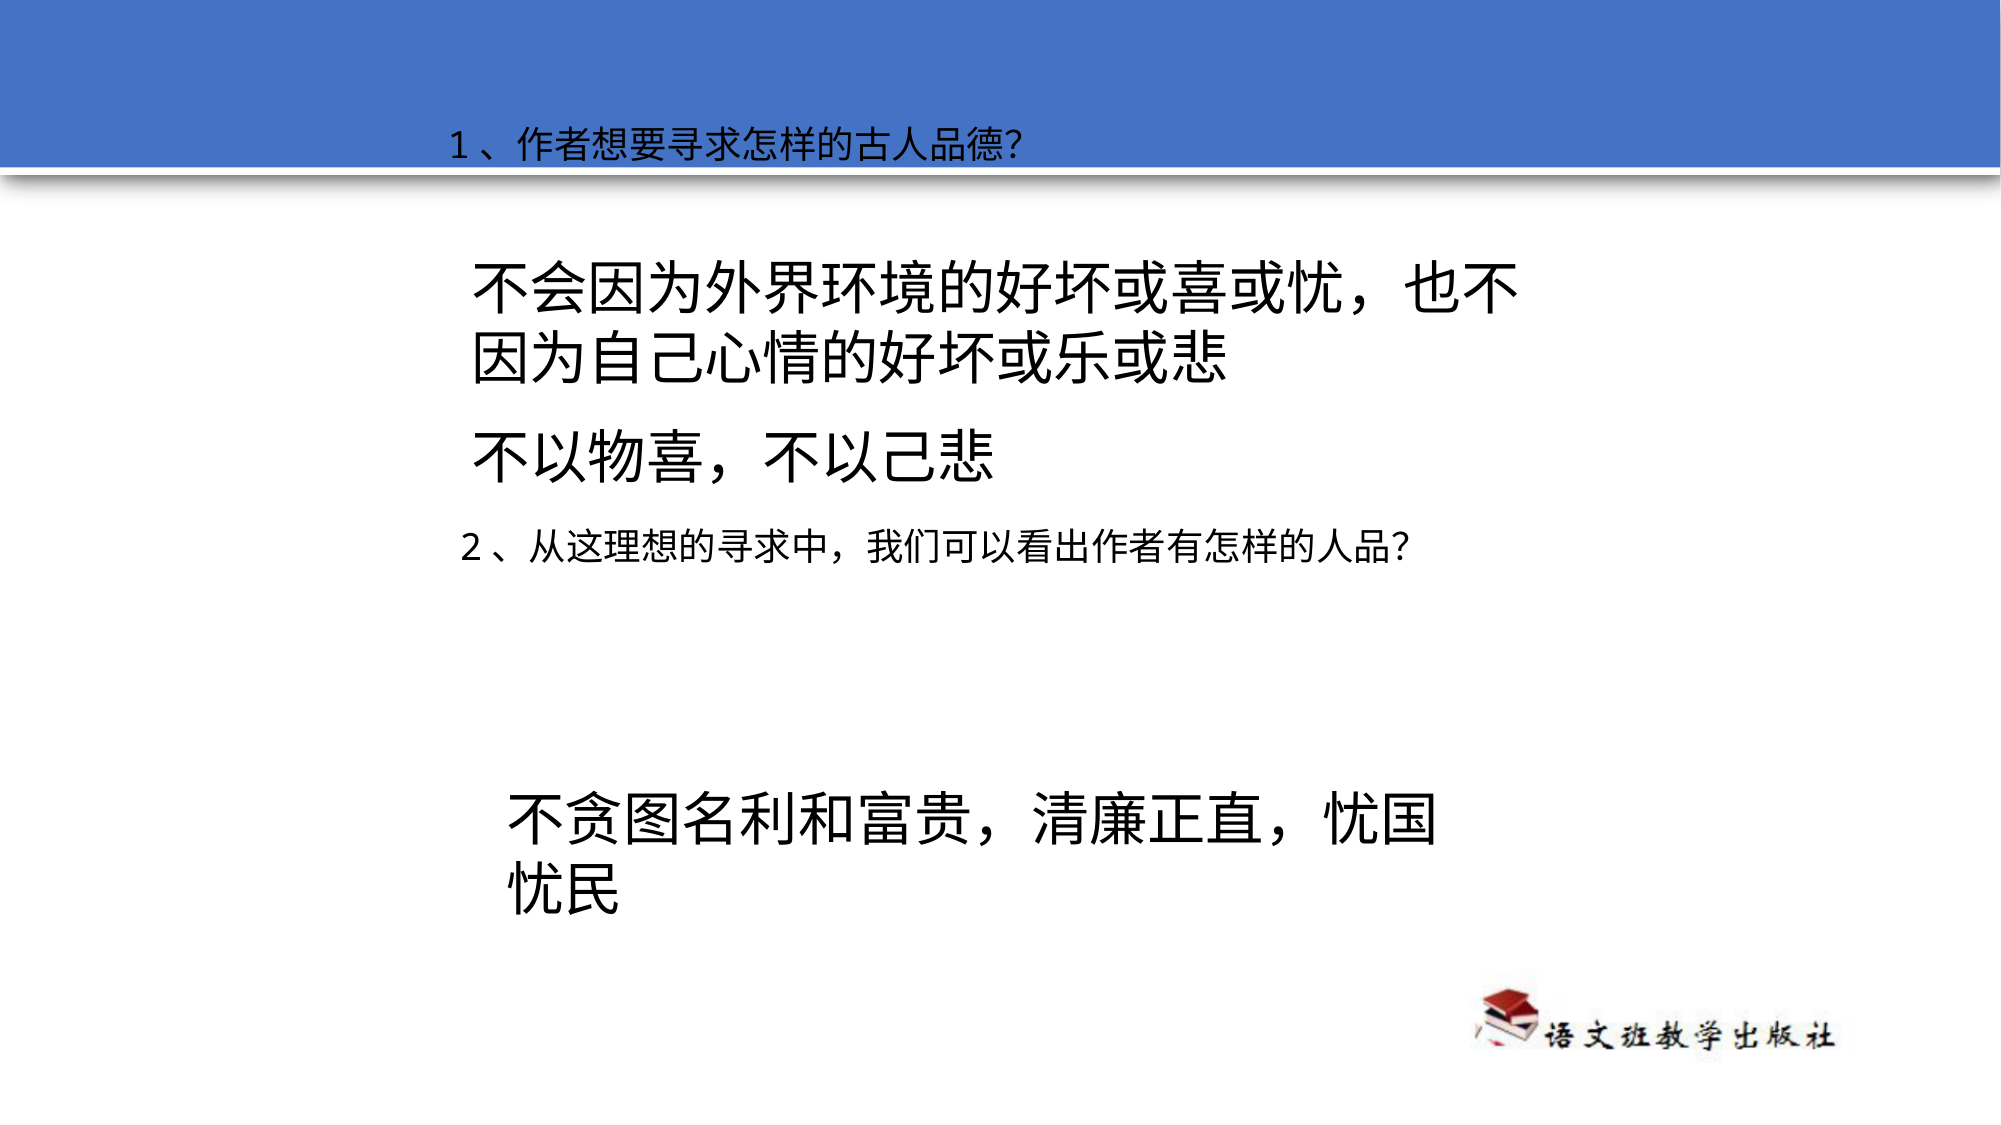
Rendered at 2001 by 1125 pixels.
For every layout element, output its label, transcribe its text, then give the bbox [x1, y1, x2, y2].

text_box 2、从这理想的寻求中，我们可以看出作者有怎样的人品？ [444, 515, 1556, 576]
text_box 不会因为外界环境的好坏或喜或忧，也不因为自己心情的好坏或乐或悲 不以物喜，不以己悲 [456, 243, 1567, 498]
text_box 1、作者想要寻求怎样的古人品德？ [432, 113, 1650, 174]
text_box 不贪图名利和富贵，清廉正直，忧国忧民 [492, 774, 1473, 930]
picture [0, 0, 2001, 1125]
